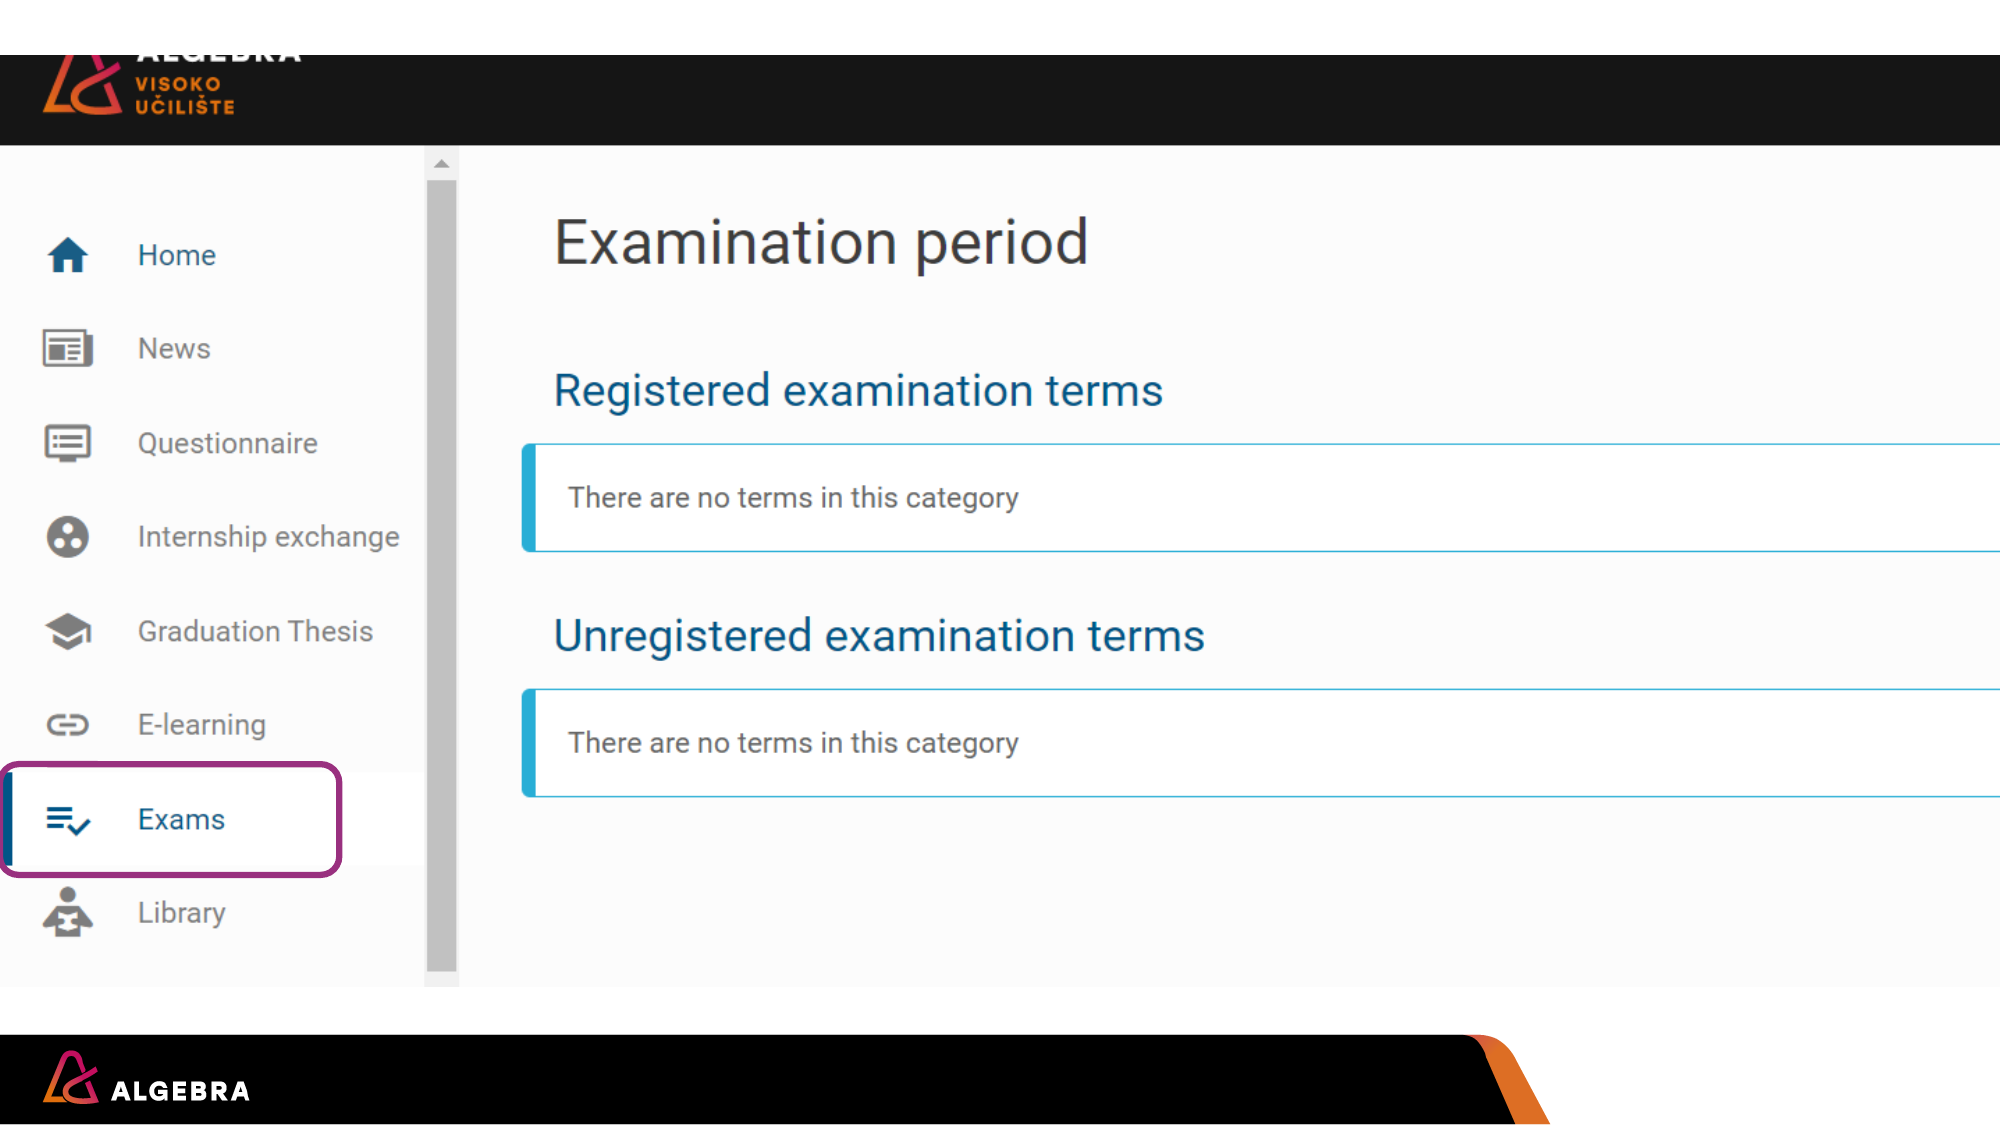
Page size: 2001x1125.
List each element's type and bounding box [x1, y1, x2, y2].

picture [0, 1034, 1733, 1125]
picture [0, 55, 2000, 987]
